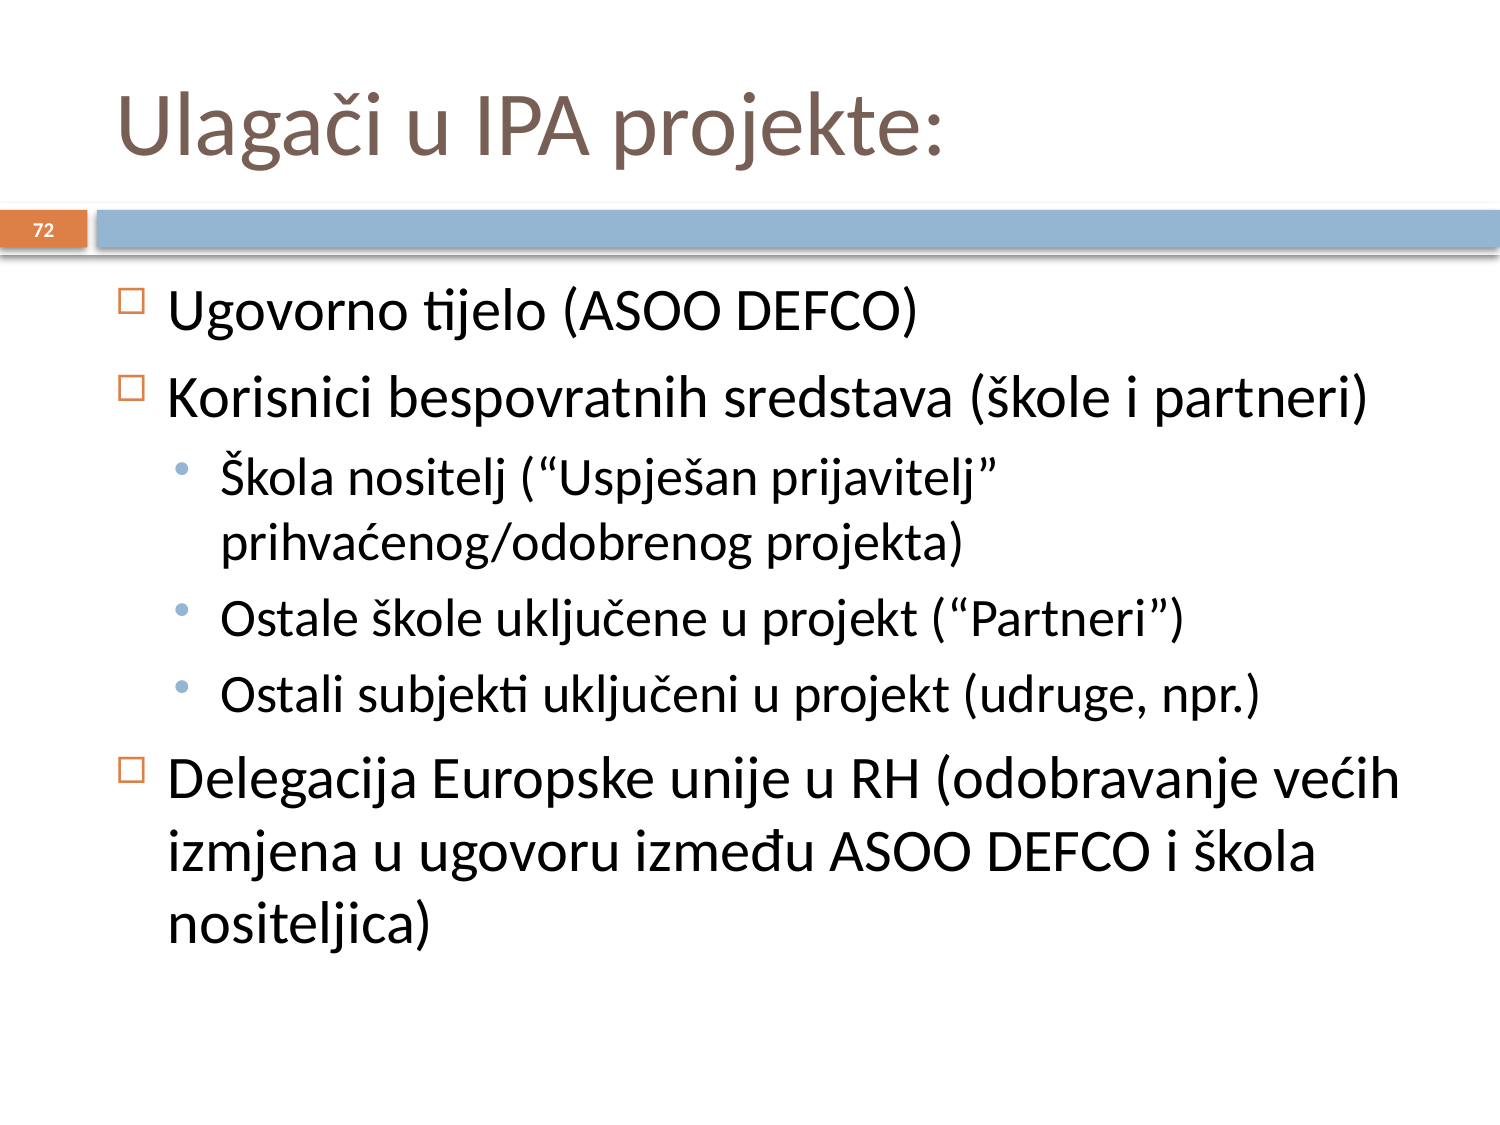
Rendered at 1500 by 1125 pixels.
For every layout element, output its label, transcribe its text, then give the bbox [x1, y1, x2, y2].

title Ulagači u IPA projekte: [100, 37, 1439, 201]
slide_number 72 [0, 208, 88, 249]
list Ugovorno tijelo (ASOO DEFCO) Korisnici bespovratnih sredstava (škole i partneri) Škola nositelj (“Uspješan prijavitelj” prihvaćenog/odobrenog projekta) Ostale škole uključene u projekt (“Partneri”) Ostali subjekti uključeni u projekt (udruge, npr.) Delegacija Europske unije u RH (odobravanje većih izmjena u ugovoru između ASOO DEFCO i škola nositeljica) [100, 262, 1439, 1001]
